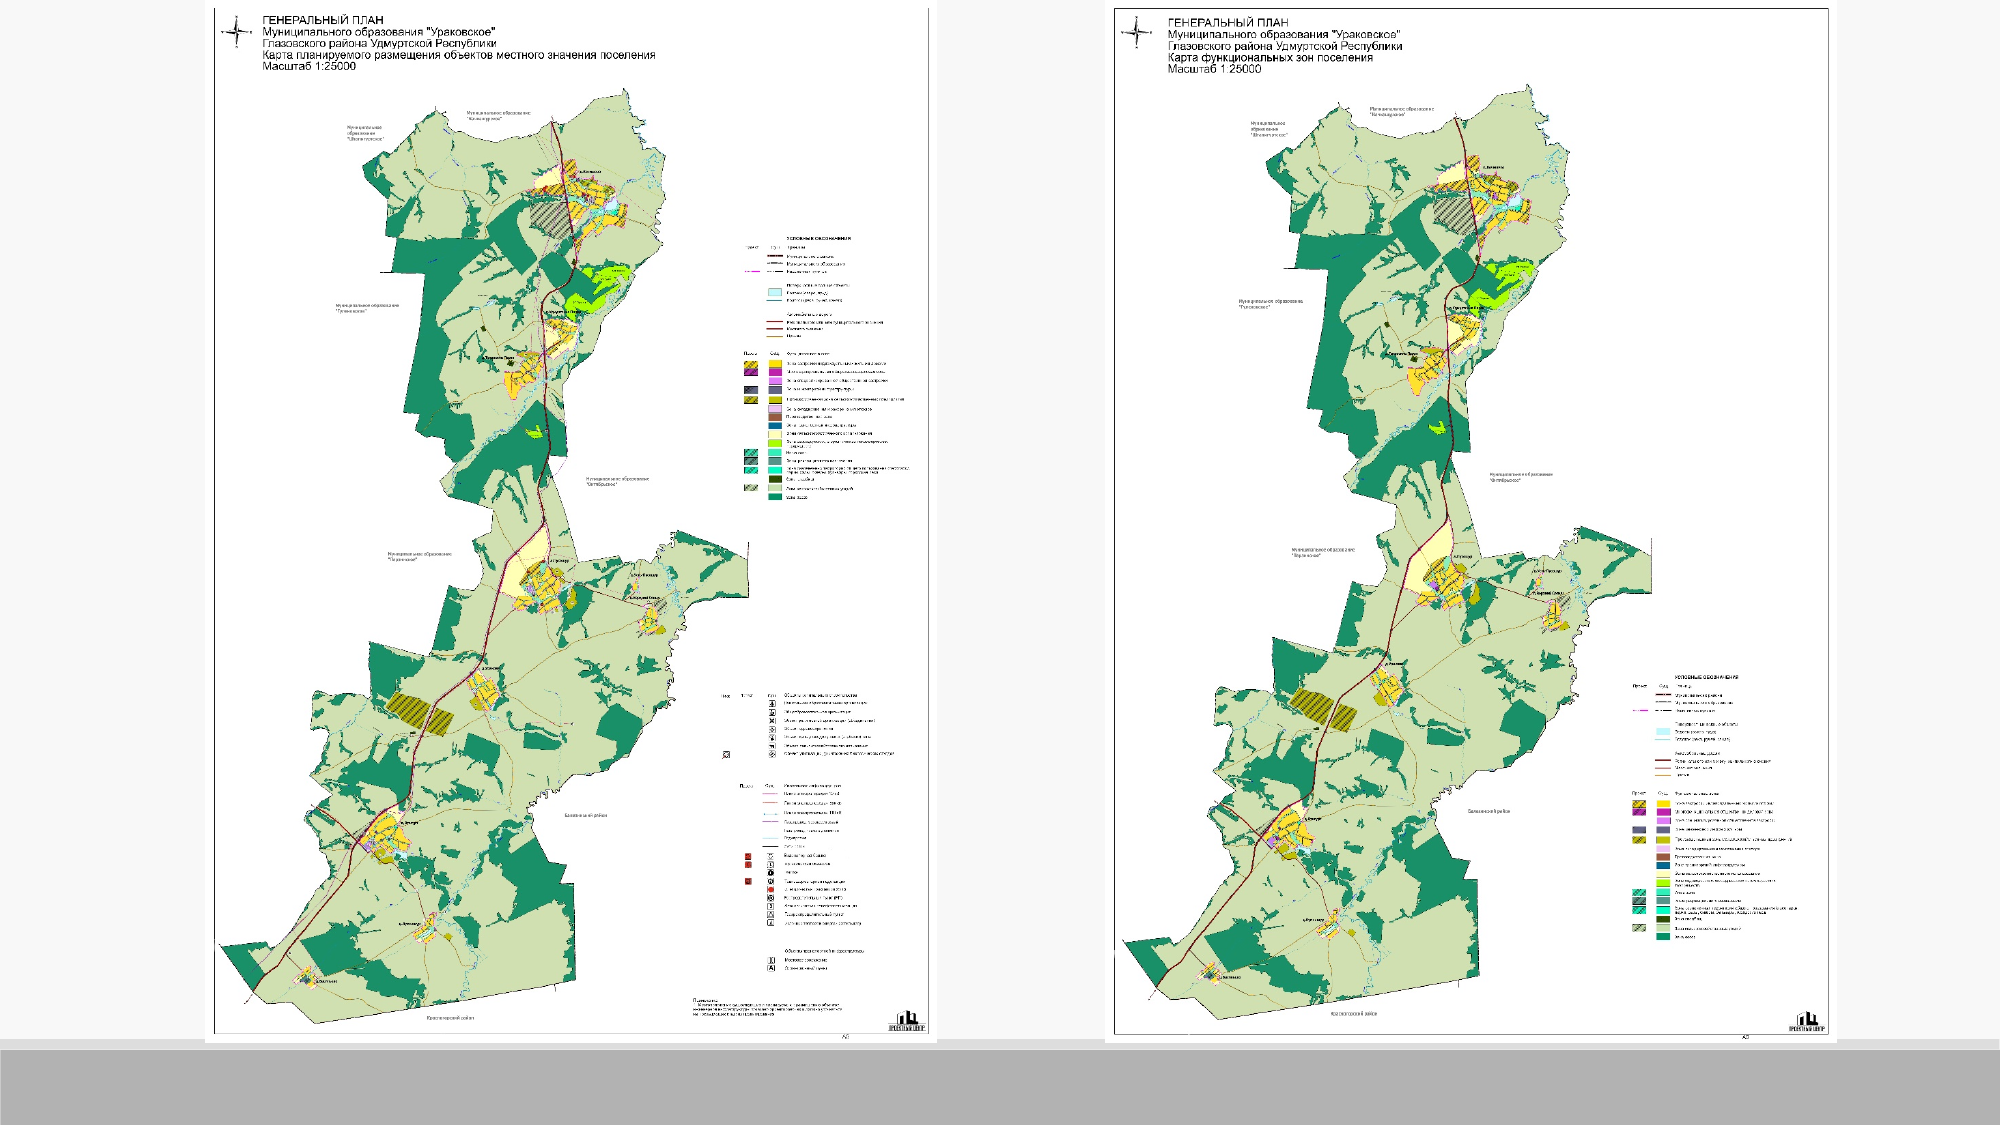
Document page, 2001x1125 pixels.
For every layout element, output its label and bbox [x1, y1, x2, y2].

picture [204, 0, 937, 1044]
picture [1104, 0, 1837, 1044]
